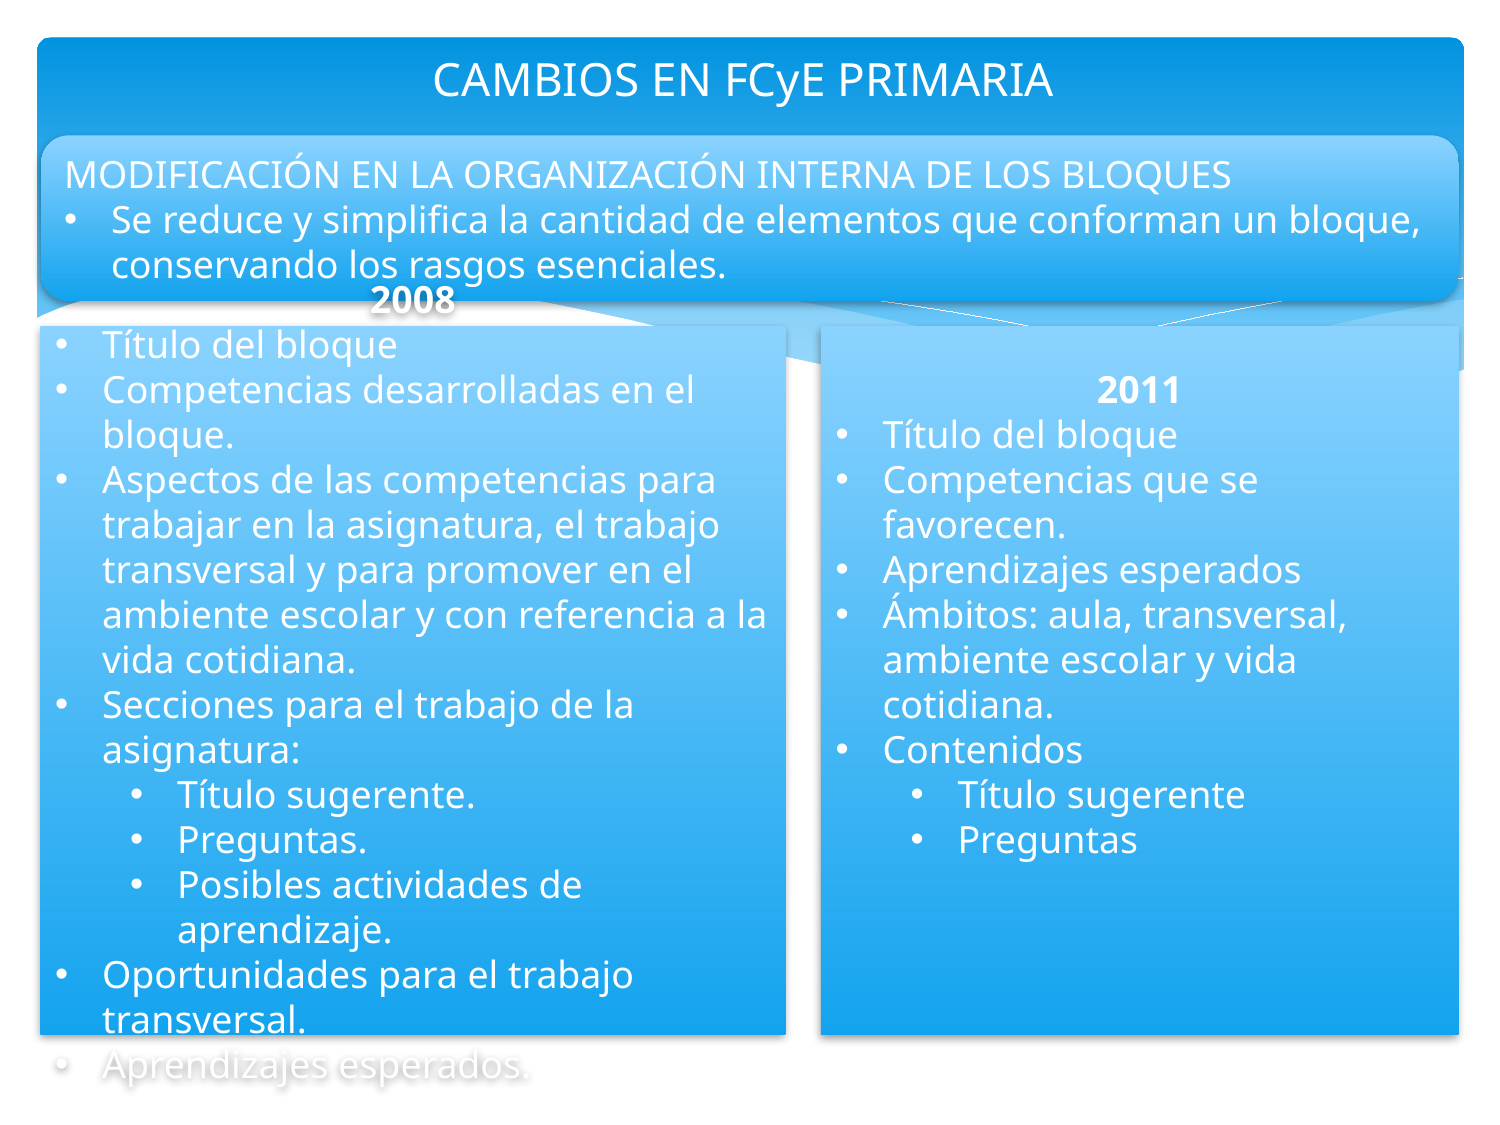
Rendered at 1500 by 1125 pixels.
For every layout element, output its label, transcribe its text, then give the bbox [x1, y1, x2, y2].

title CAMBIOS EN FCyE PRIMARIA [40, 42, 1447, 114]
text_box MODIFICACIÓN EN LA ORGANIZACIÓN INTERNA DE LOS BLOQUES Se reduce y simplifica la cantidad de elementos que conforman un bloque, conservando los rasgos esenciales. [41, 135, 1459, 301]
text_box 2011 Título del bloque Competencias que se favorecen. Aprendizajes esperados Ámbitos: aula, transversal, ambiente escolar y vida cotidiana. Contenidos Título sugerente Preguntas [820, 326, 1459, 1035]
text_box 2008 Título del bloque Competencias desarrolladas en el bloque. Aspectos de las competencias para trabajar en la asignatura, el trabajo transversal y para promover en el ambiente escolar y con referencia a la vida cotidiana. Secciones para el trabajo de la asignatura: Título sugerente. Preguntas. Posibles actividades de aprendizaje. Oportunidades para el trabajo transversal. Aprendizajes esperados. [40, 326, 786, 1035]
